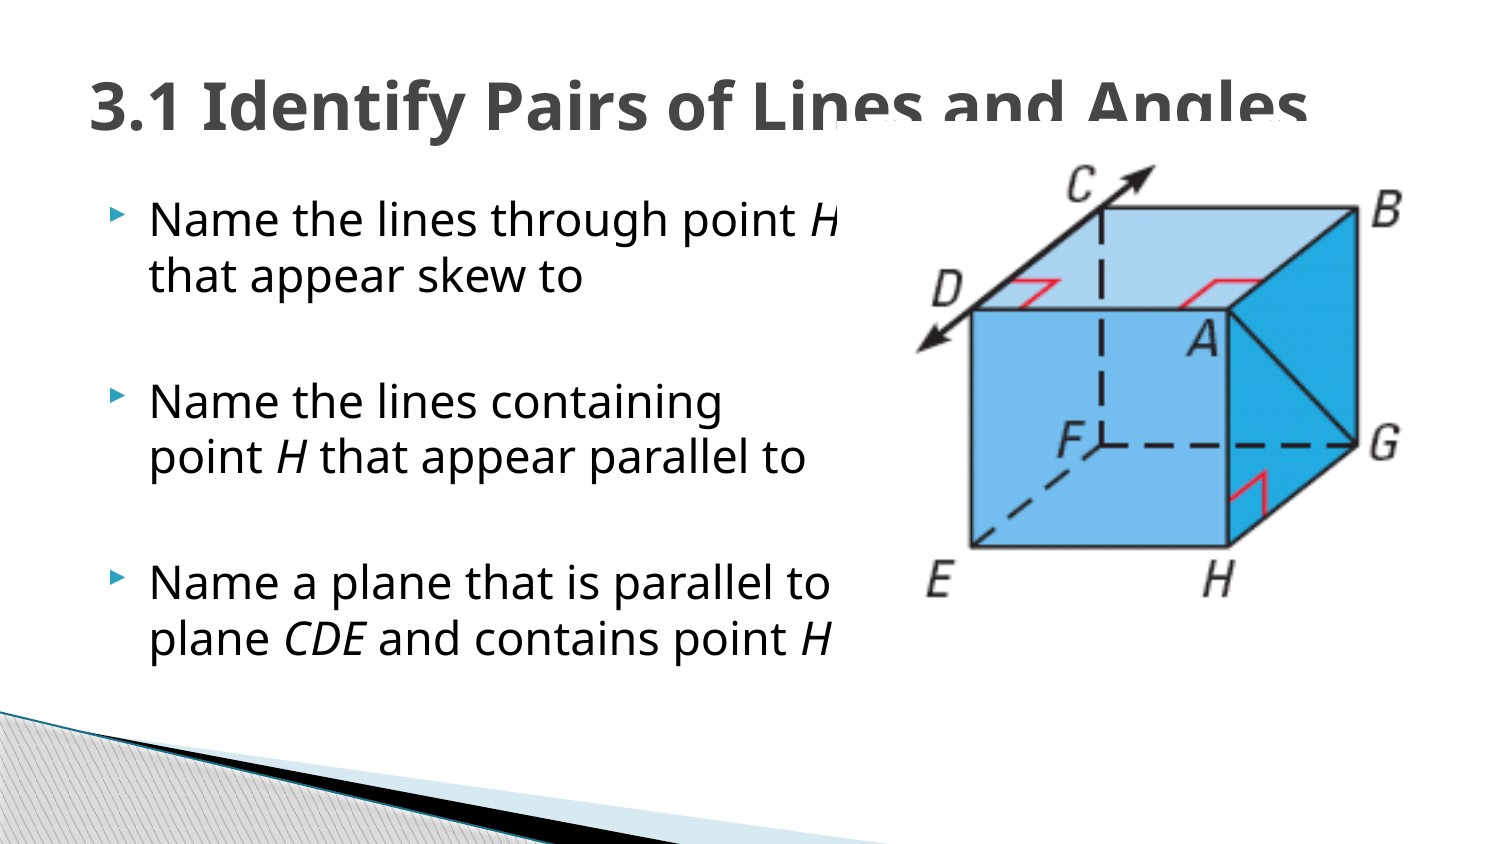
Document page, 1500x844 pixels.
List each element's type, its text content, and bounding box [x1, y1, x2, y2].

picture [837, 121, 1499, 640]
title 3.1 Identify Pairs of Lines and Angles [75, 33, 1425, 175]
